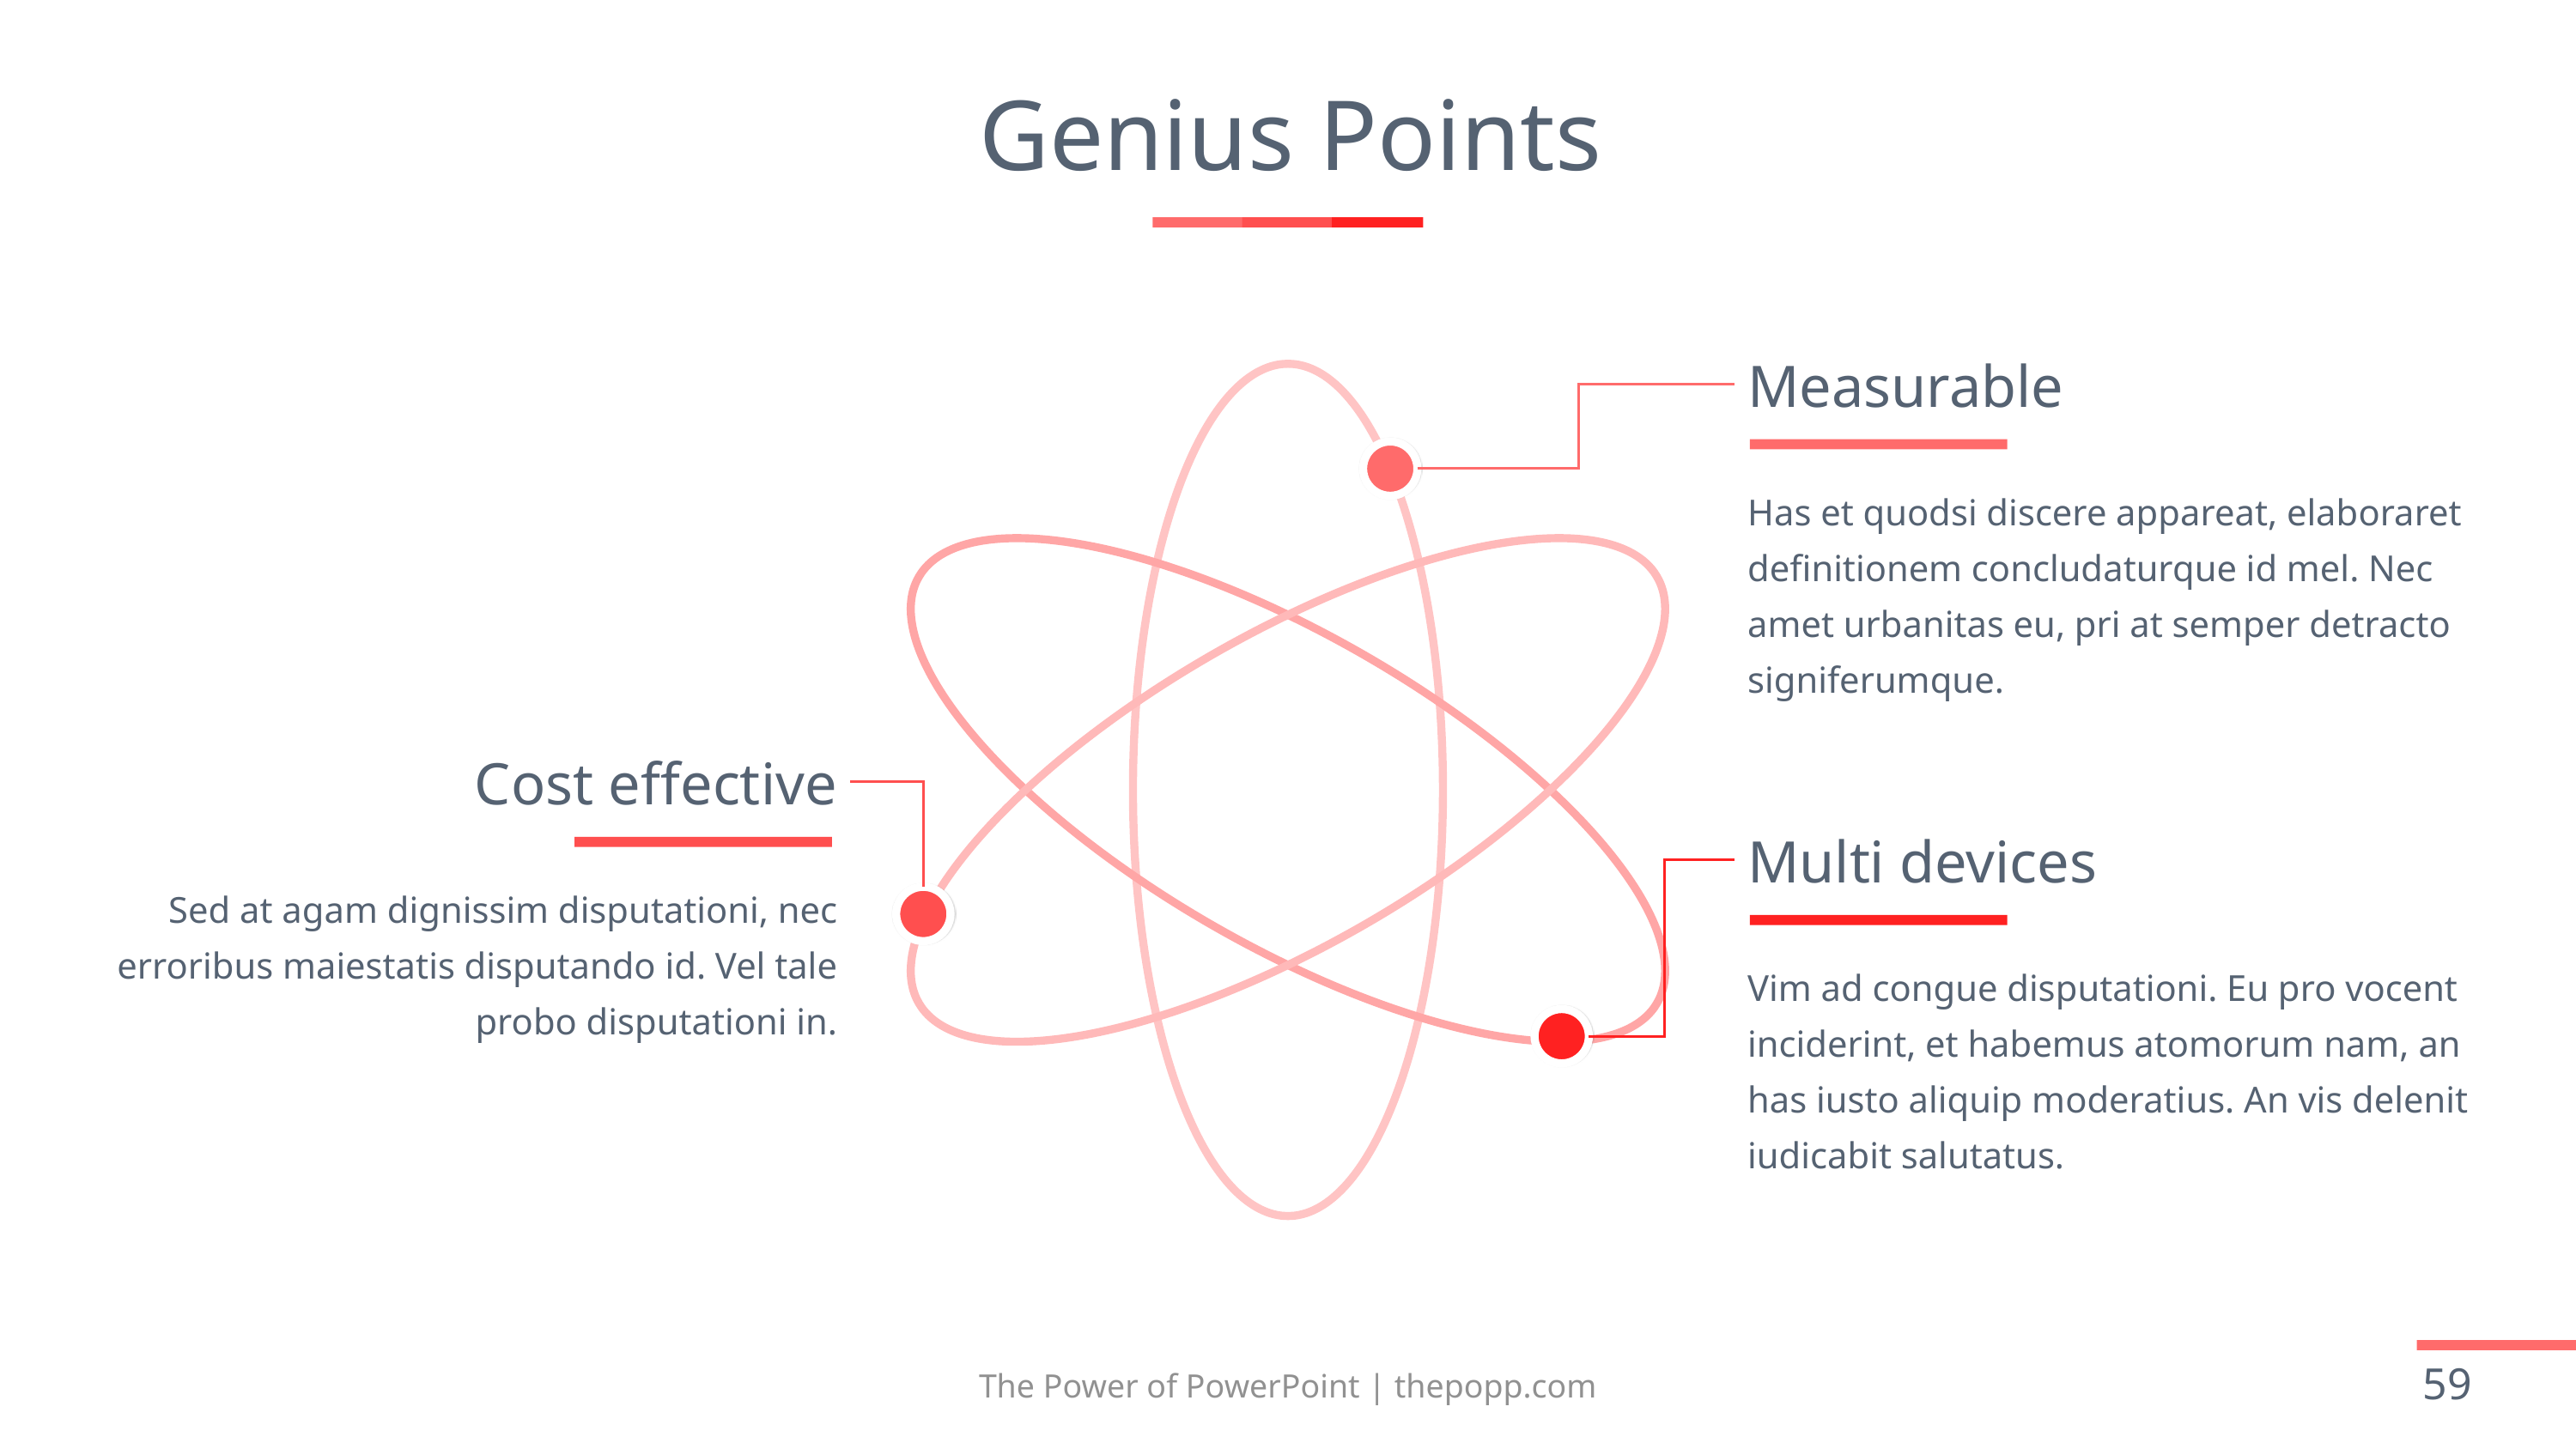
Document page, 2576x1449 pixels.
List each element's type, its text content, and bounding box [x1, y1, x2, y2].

slide_number 59 [2409, 1351, 2576, 1421]
list Sed at agam dignissim disputationi, nec erroribus maiestatis disputando id. Vel tale probo disputationi in. [73, 868, 851, 1121]
footer The Power of PowerPoint | thepopp.com [853, 1349, 1723, 1427]
list Cost effective [73, 729, 851, 834]
list Vim ad congue disputationi. Eu pro vocent inciderint, et habemus atomorum nam, an has iusto aliquip moderatius. An vis delenit iudicabit salutatus. [1735, 946, 2500, 1200]
list Has et quodsi discere appareat, elaboraret definitionem concludaturque id mel. Nec amet urbanitas eu, pri at semper detracto signiferumque. [1735, 470, 2500, 724]
list Measurable [1735, 331, 2500, 437]
title Genius Points [69, 49, 2512, 230]
list Multi devices [1735, 807, 2500, 912]
